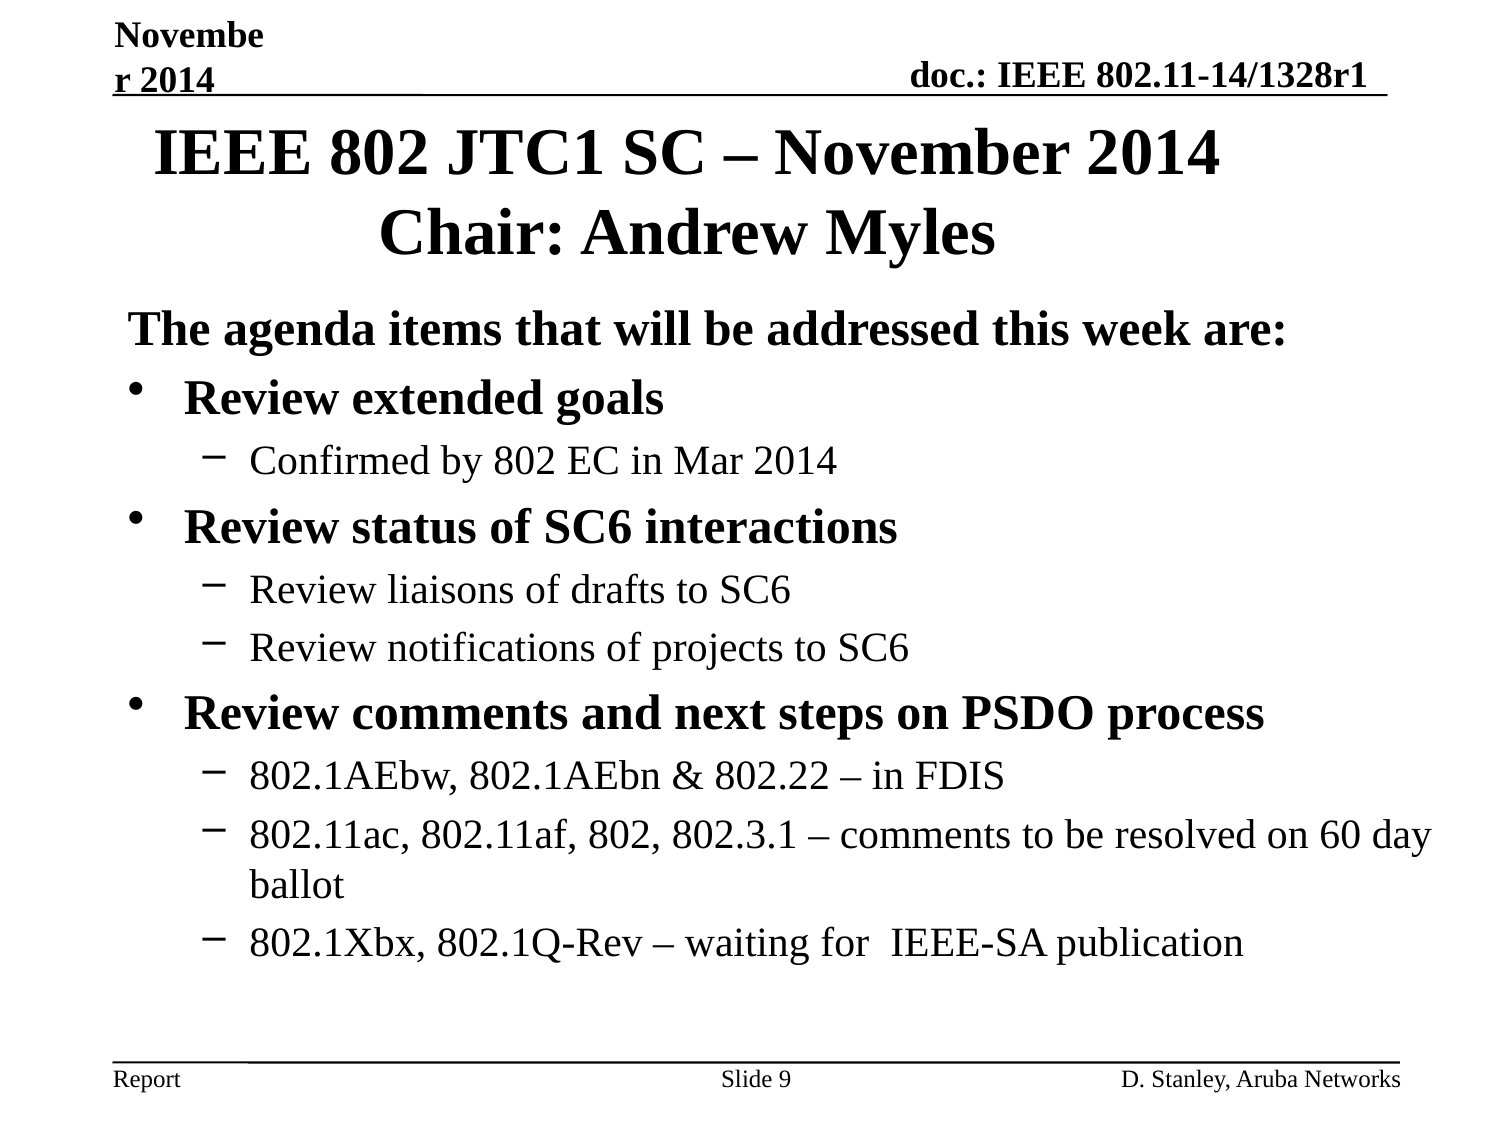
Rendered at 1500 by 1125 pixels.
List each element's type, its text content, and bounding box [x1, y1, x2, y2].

title IEEE 802 JTC1 SC – November 2014 Chair: Andrew Myles [50, 99, 1325, 275]
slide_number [114, 54, 274, 99]
list The agenda items that will be addressed this week are: Review extended goals Confirmed by 802 EC in Mar 2014 Review status of SC6 interactions Review liaisons of drafts to SC6 Review notifications of projects to SC6 Review comments and next steps on PSDO process 802.1AEbw, 802.1AEbn & 802.22 – in FDIS 802.11ac, 802.11af, 802, 802.3.1 – comments to be resolved on 60 day ballot 802.1Xbx, 802.1Q-Rev – waiting for IEEE-SA publication [112, 287, 1500, 1000]
footer D. Stanley, Aruba Networks [1034, 1062, 1402, 1093]
slide_number Slide 9 [720, 1062, 792, 1093]
